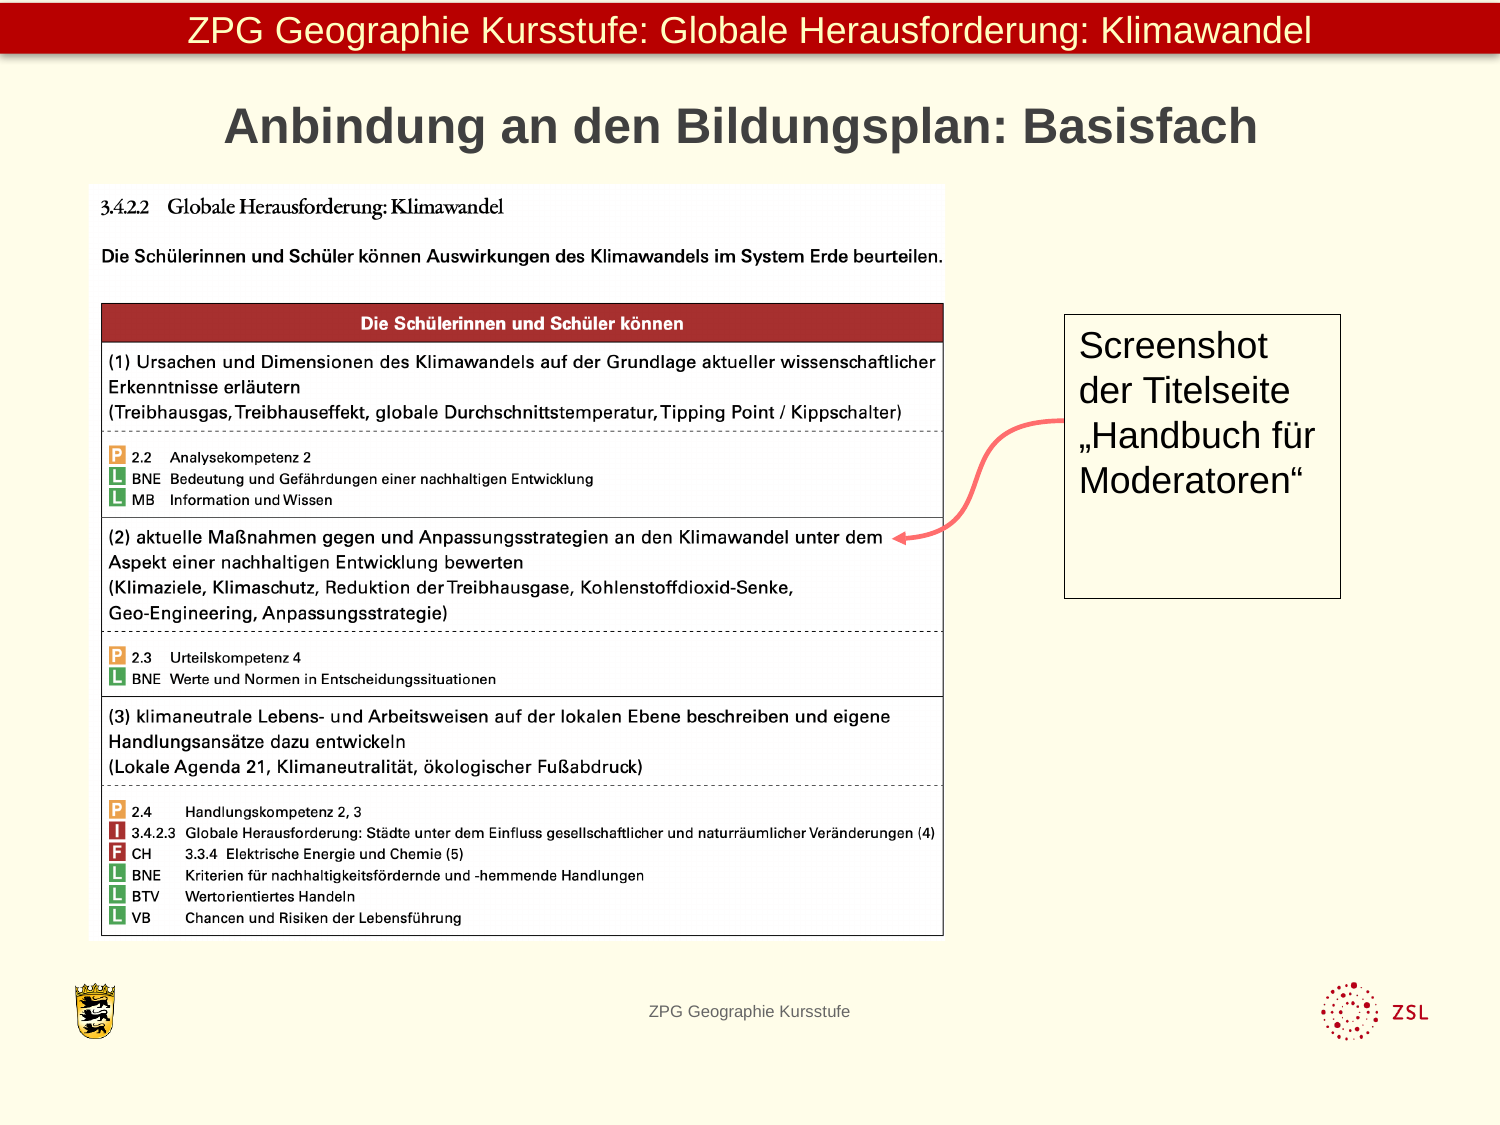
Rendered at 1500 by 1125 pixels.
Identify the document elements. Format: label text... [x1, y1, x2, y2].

text_box Screenshot der Titelseite „Handbuch für Moderatoren“ [1064, 314, 1341, 599]
picture [1320, 981, 1429, 1041]
picture [73, 981, 117, 1041]
picture [88, 184, 946, 941]
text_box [891, 420, 1065, 540]
title Anbindung an den Bildungsplan: Basisfach [0, 36, 1483, 212]
